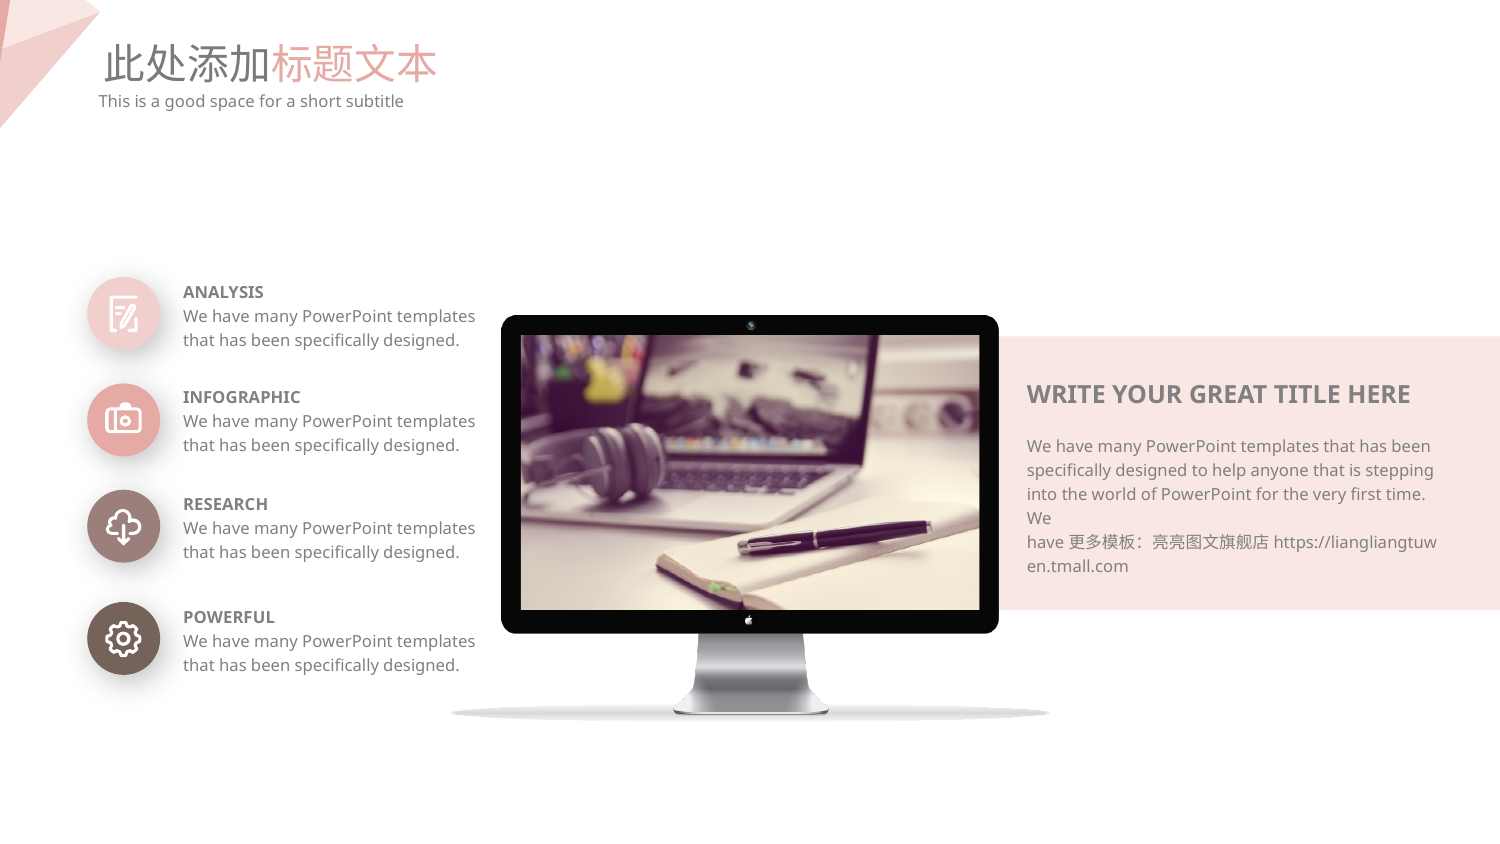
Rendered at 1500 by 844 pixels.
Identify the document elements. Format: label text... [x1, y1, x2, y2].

text_box [85, 274, 163, 352]
text_box [85, 599, 163, 677]
text_box RESEARCH We have many PowerPoint templates that has been specifically designed. [183, 489, 443, 562]
text_box WRITE YOUR GREAT TITLE HERE We have many PowerPoint templates that has been specifically designed to help anyone that is stepping into the world of PowerPoint for the very first time. We have更多模板：亮亮图文旗舰店https://liangliangtuwen.tmall.com [1055, 372, 1447, 576]
text_box This is a good space for a short subtitle [104, 83, 420, 119]
text_box ANALYSIS We have many PowerPoint templates that has been specifically designed. [183, 278, 479, 351]
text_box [448, 315, 1052, 722]
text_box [109, 295, 138, 333]
text_box [1055, 336, 1500, 611]
text_box INFOGRAPHIC We have many PowerPoint templates that has been specifically designed. [183, 382, 443, 455]
text_box [85, 487, 163, 565]
text_box 此处添加标题文本 [104, 30, 454, 95]
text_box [0, 0, 101, 131]
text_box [104, 402, 142, 434]
text_box POWERFUL We have many PowerPoint templates that has been specifically designed. [183, 602, 443, 675]
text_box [105, 620, 142, 658]
text_box [85, 381, 163, 459]
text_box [105, 508, 142, 546]
